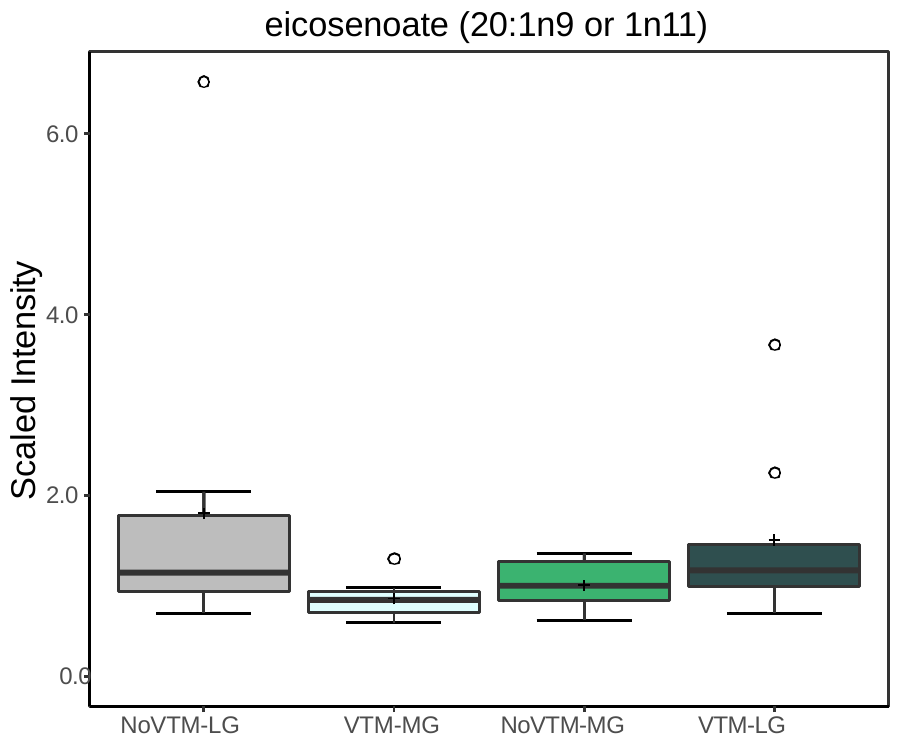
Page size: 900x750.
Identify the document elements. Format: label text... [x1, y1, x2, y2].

text_box 4.0 [45, 296, 78, 328]
text_box VTM-MG [341, 721, 463, 738]
footer 0.0 [57, 661, 95, 750]
text_box eicosenoate (20:1n9 or 1n11) [262, 0, 716, 44]
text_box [83, 50, 891, 713]
text_box 2.0 [44, 477, 78, 509]
slide_number NoVTM-LG [118, 721, 257, 750]
text_box NoVTM-MG [498, 721, 644, 738]
text_box VTM-LG [696, 721, 804, 738]
text_box Scaled Intensity [1, 256, 45, 503]
text_box 6.0 [44, 116, 78, 147]
